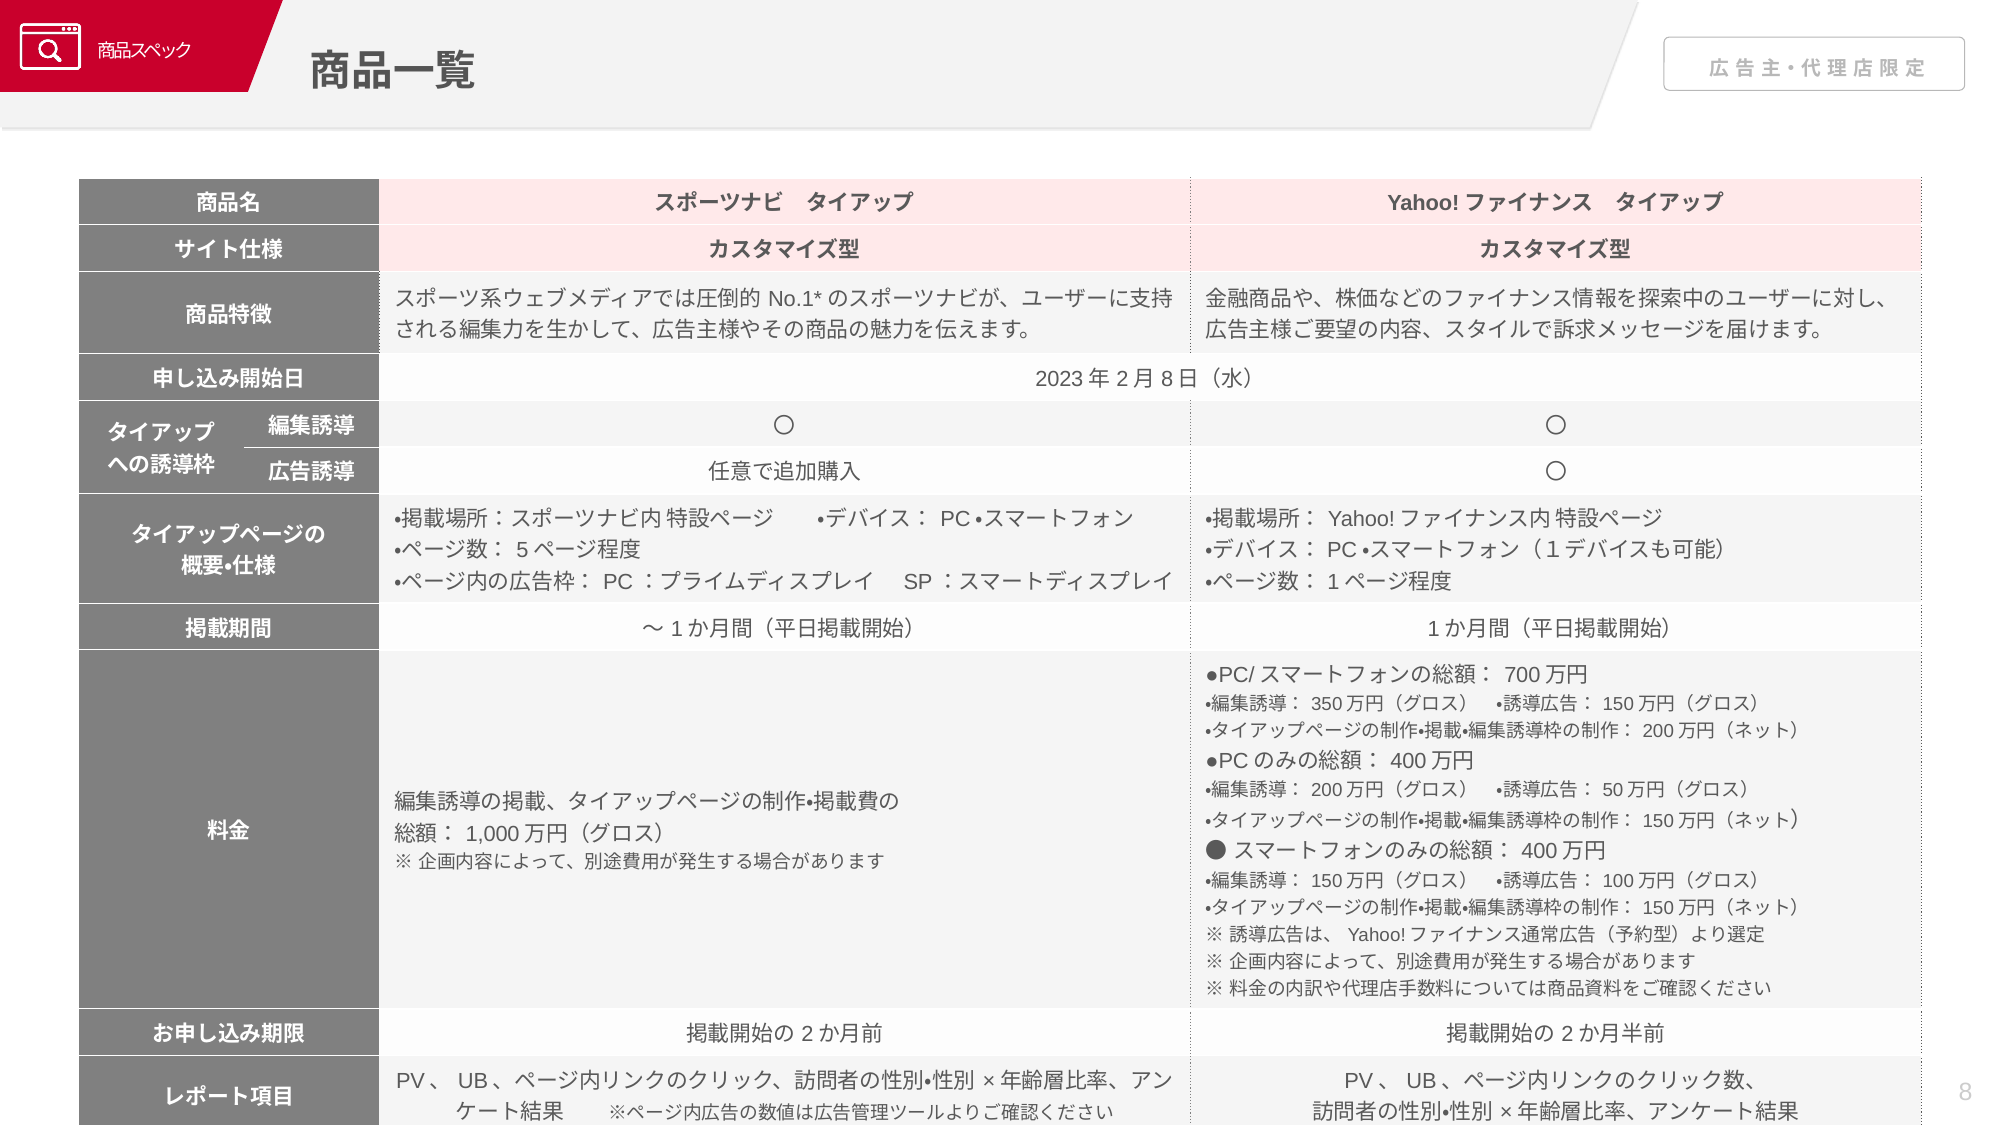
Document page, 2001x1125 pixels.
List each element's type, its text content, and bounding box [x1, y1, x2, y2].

table_cell 任意で追加購入 [379, 448, 1190, 493]
table_cell サイト仕様 [79, 225, 379, 271]
table_cell タイアップページの 概要・仕様 [79, 494, 379, 603]
table_cell ●PC/スマートフォンの総額：700万円 ・編集誘導：350万円（グロス） ・誘導広告：150万円（グロス） ・タイアップページの制作・掲載・編集誘導枠の制作：200万円（ネット） ●PCのみの総額：400万円 ・編集誘導：200万円（グロス） ・誘導広告：50万円（グロス） ・タイアップページの制作・掲載・編集誘導枠の制作：150万円（ネット） ●スマートフォンのみの総額：400万円 ・編集誘導：150万円（グロス） ・誘導広告：100万円（グロス） ・タイアップページの制作・掲載・編集誘導枠の制作：150万円（ネット） ※誘導広告は、Yahoo!ファイナンス通常広告（予約型）より選定 ※企画内容によって、別途費用が発生する場合があります ※料金の内訳や代理店手数料については商品資料をご確認ください [1190, 651, 1921, 1008]
list 商品一覧 [309, 41, 1645, 97]
list 商品スペック [97, 13, 240, 81]
table_cell 商品特徴 [79, 272, 379, 353]
table_cell 編集誘導の掲載、タイアップページの制作・掲載費の 総額：1,000万円（グロス） ※企画内容によって、別途費用が発生する場合があります [379, 651, 1190, 1008]
table_cell 〇 [1190, 401, 1921, 446]
table_cell ・掲載場所：Yahoo!ファイナンス内 特設ページ ・デバイス：PC・スマートフォン（１デバイスも可能） ・ページ数：1ページ程度 [1190, 495, 1921, 602]
table_cell ～1か月間（平日掲載開始） [379, 604, 1190, 649]
table_cell 広告誘導 [244, 448, 379, 493]
table_cell PV、UB、ページ内リンクのクリック、訪問者の性別・性別×年齢層比率、アンケート結果 ※ページ内広告の数値は広告管理ツールよりご確認ください [379, 1056, 1190, 1125]
table_cell 掲載期間 [79, 604, 379, 649]
table_header 商品名 [79, 179, 379, 224]
table_cell お申し込み期限 [79, 1009, 379, 1055]
table_cell PV、UB、ページ内リンクのクリック数、 訪問者の性別・性別×年齢層比率、アンケート結果 [1190, 1056, 1921, 1125]
table_cell スポーツ系ウェブメディアでは圧倒的No.1*のスポーツナビが、ユーザーに支持される編集力を生かして、広告主様やその商品の魅力を伝えます。 [379, 272, 1190, 353]
table_cell ・掲載場所：スポーツナビ内 特設ページ ・デバイス：PC・スマートフォン ・ページ数：5ページ程度 ・ページ内の広告枠：PC：プライムディスプレイ SP：スマートディスプレイ [379, 495, 1190, 602]
table_cell カスタマイズ型 [1190, 225, 1921, 271]
table_cell 料金 [79, 650, 379, 1008]
table_header Yahoo!ファイナンス タイアップ [1190, 179, 1921, 224]
table_cell 申し込み開始日 [79, 354, 379, 400]
table_cell レポート項目 [79, 1056, 379, 1125]
table_cell 2023年2月8日（水） [379, 354, 1921, 400]
table_cell 編集誘導 [244, 401, 379, 447]
table_cell 〇 [379, 401, 1190, 446]
table_cell タイアップ への誘導枠 [79, 401, 244, 493]
table_cell カスタマイズ型 [379, 225, 1190, 271]
table_header スポーツナビ タイアップ [379, 179, 1190, 224]
table_cell 金融商品や、株価などのファイナンス情報を探索中のユーザーに対し、広告主様ご要望の内容、スタイルで訴求メッセージを届けます。 [1190, 272, 1921, 353]
table_cell 掲載開始の2か月半前 [1190, 1010, 1921, 1055]
table_cell 掲載開始の2か月前 [379, 1010, 1190, 1055]
picture [16, 12, 84, 80]
table_cell 1か月間（平日掲載開始） [1190, 604, 1921, 649]
table_cell 〇 [1190, 448, 1921, 493]
